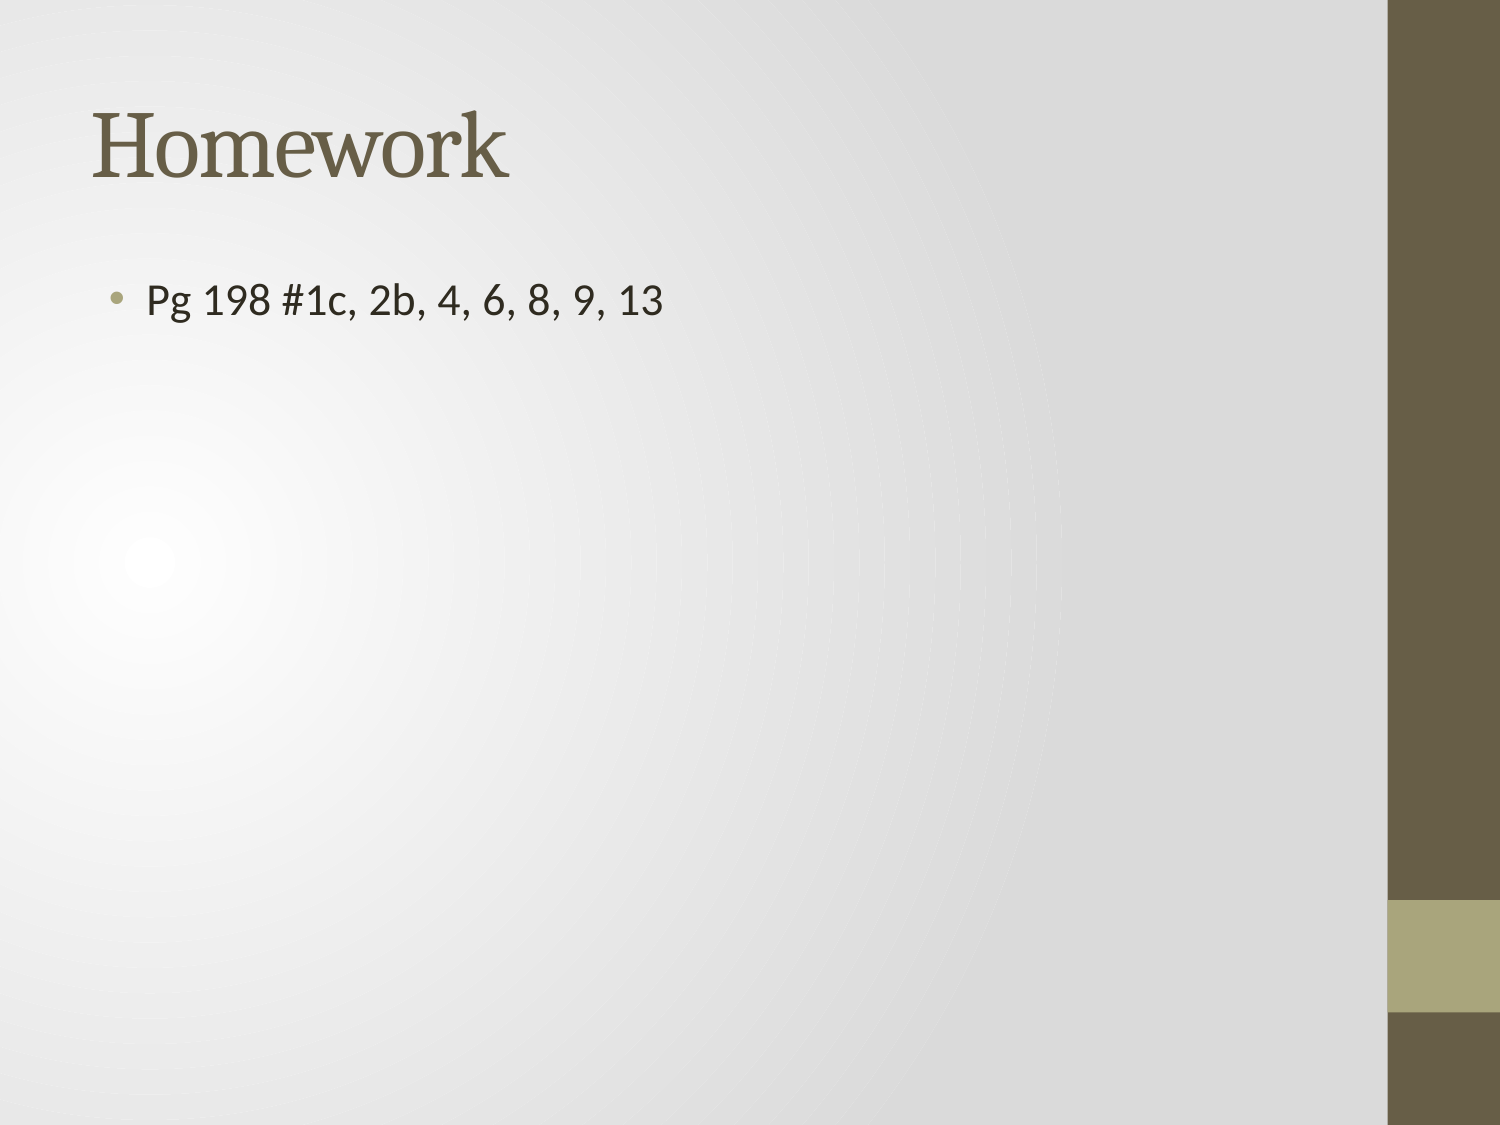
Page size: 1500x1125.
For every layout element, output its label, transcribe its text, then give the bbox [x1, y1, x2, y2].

title Homework [75, 45, 1325, 233]
list Pg 198 #1c, 2b, 4, 6, 8, 9, 13 [75, 262, 1325, 1050]
